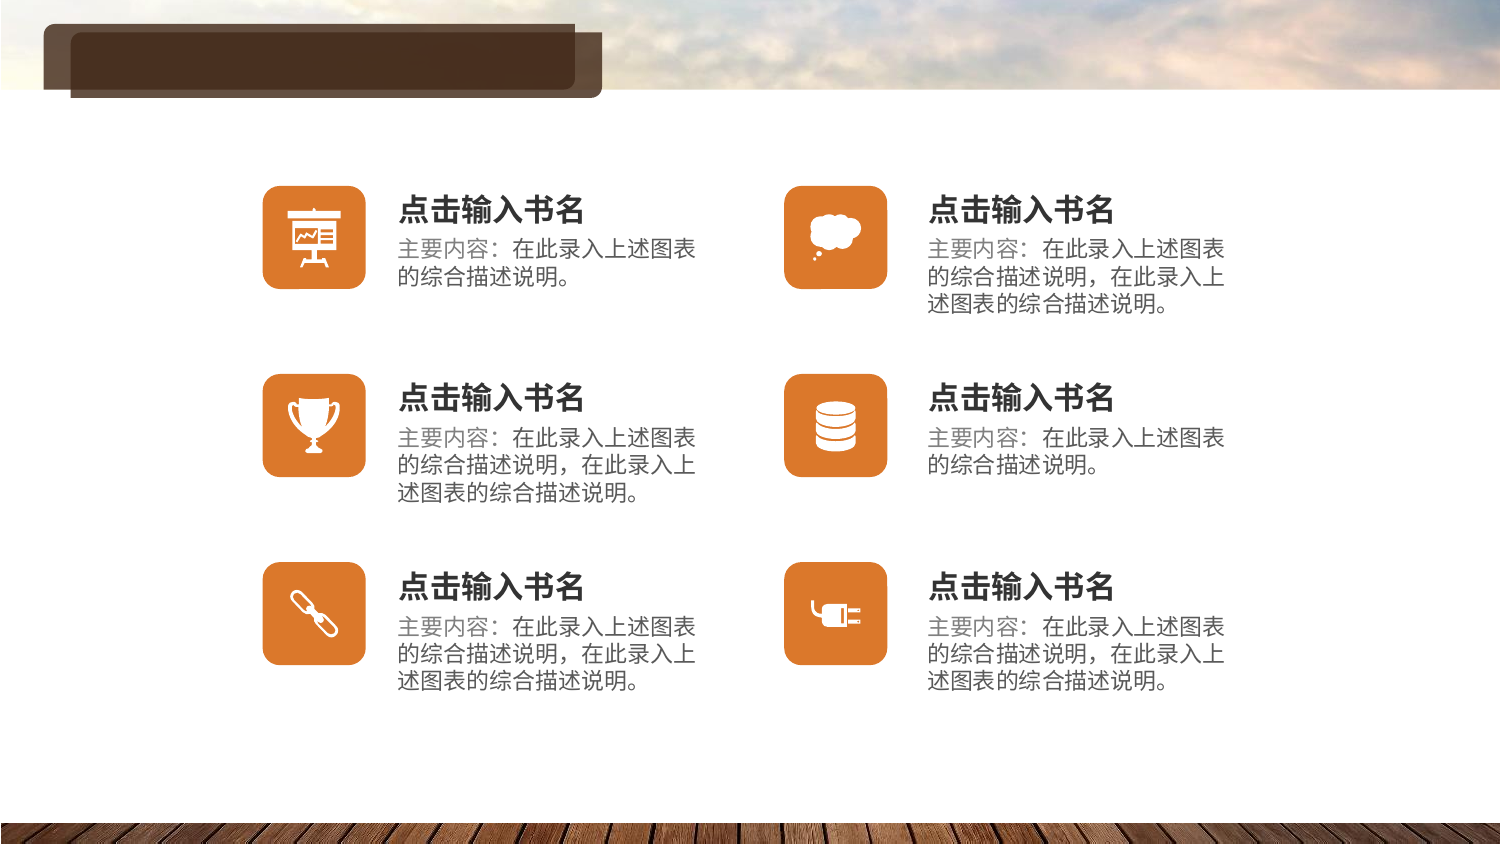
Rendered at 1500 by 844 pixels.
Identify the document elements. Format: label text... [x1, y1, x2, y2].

text_box 点击输入书名 [387, 561, 598, 606]
text_box 主要内容：在此录入上述图表的综合描述说明，在此录入上述图表的综合描述说明。 [915, 229, 1251, 323]
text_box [784, 185, 888, 289]
text_box 主要内容：在此录入上述图表的综合描述说明，在此录入上述图表的综合描述说明。 [915, 606, 1251, 700]
text_box 主要内容：在此录入上述图表的综合描述说明。 [386, 229, 721, 296]
text_box 主要内容：在此录入上述图表的综合描述说明，在此录入上述图表的综合描述说明。 [386, 417, 721, 512]
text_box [262, 185, 366, 289]
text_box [262, 373, 366, 478]
text_box 点击输入书名 [917, 372, 1128, 417]
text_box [784, 373, 888, 478]
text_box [262, 562, 366, 666]
picture [1, 823, 1500, 844]
picture [1, 0, 1500, 89]
text_box 主要内容：在此录入上述图表的综合描述说明，在此录入上述图表的综合描述说明。 [386, 606, 721, 700]
text_box 点击输入书名 [917, 184, 1128, 229]
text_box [784, 562, 888, 666]
text_box 点击输入书名 [917, 561, 1128, 606]
text_box 主要内容：在此录入上述图表的综合描述说明。 [915, 417, 1251, 484]
text_box 点击输入书名 [387, 184, 598, 229]
text_box 点击输入书名 [387, 372, 598, 417]
